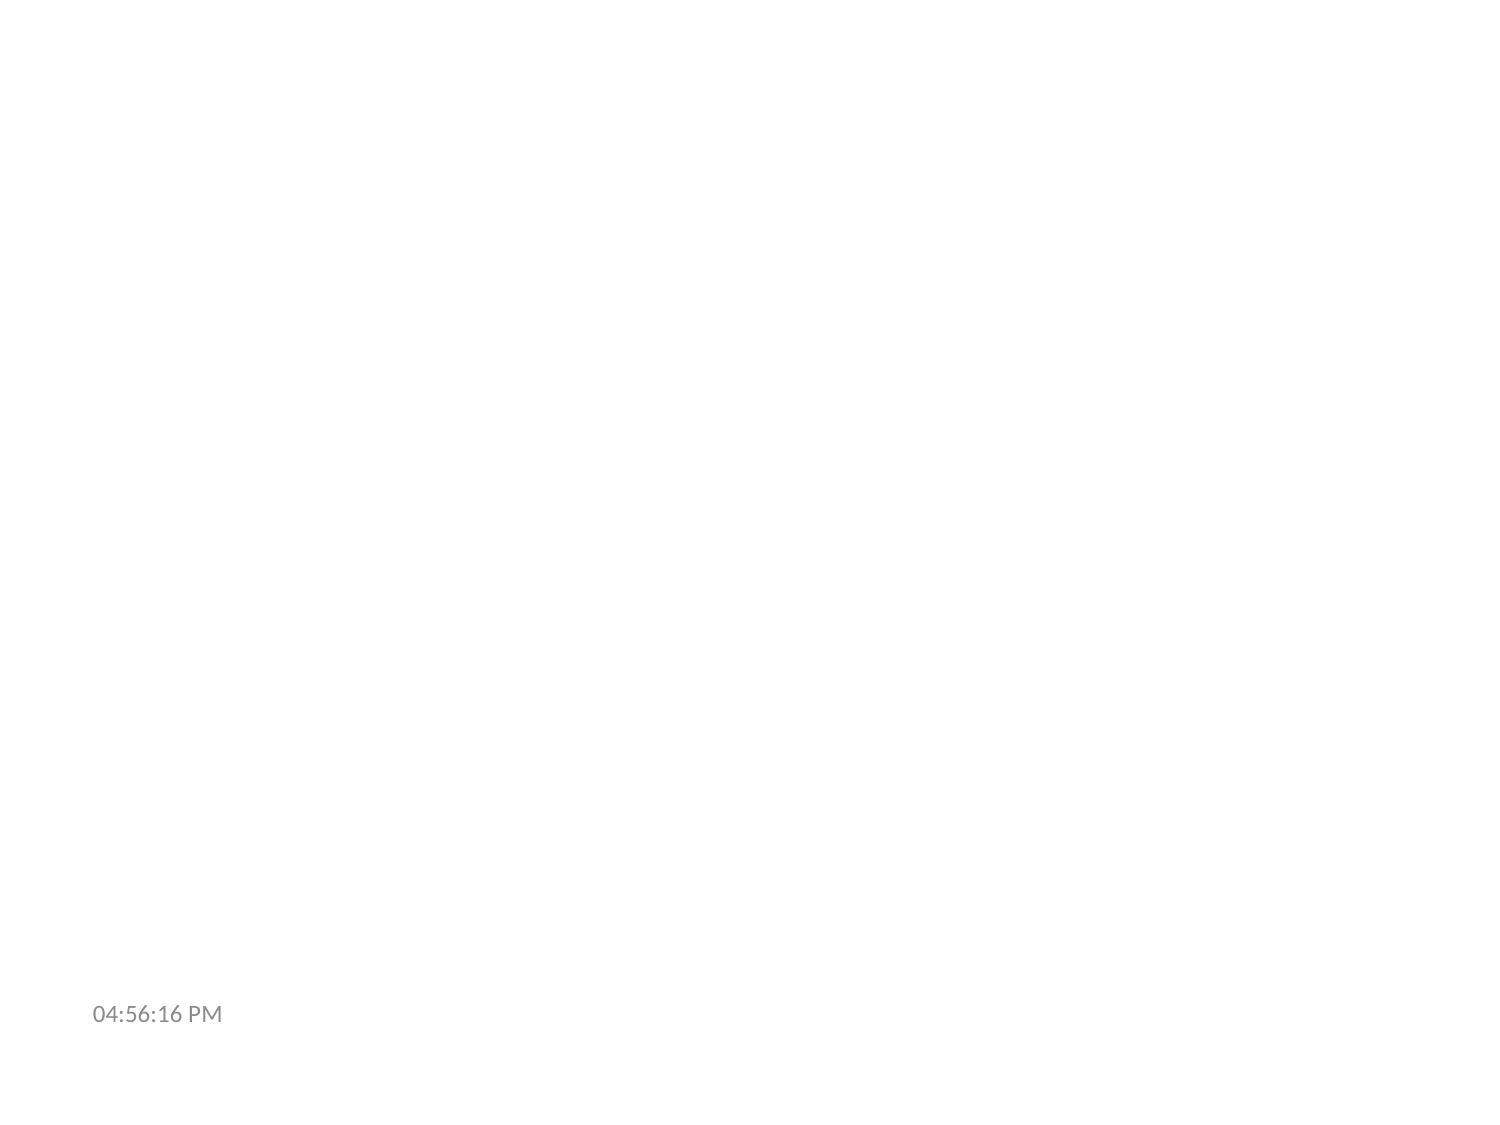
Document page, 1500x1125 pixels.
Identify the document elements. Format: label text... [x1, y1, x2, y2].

text_box 3:35:09 PM [77, 982, 428, 1043]
